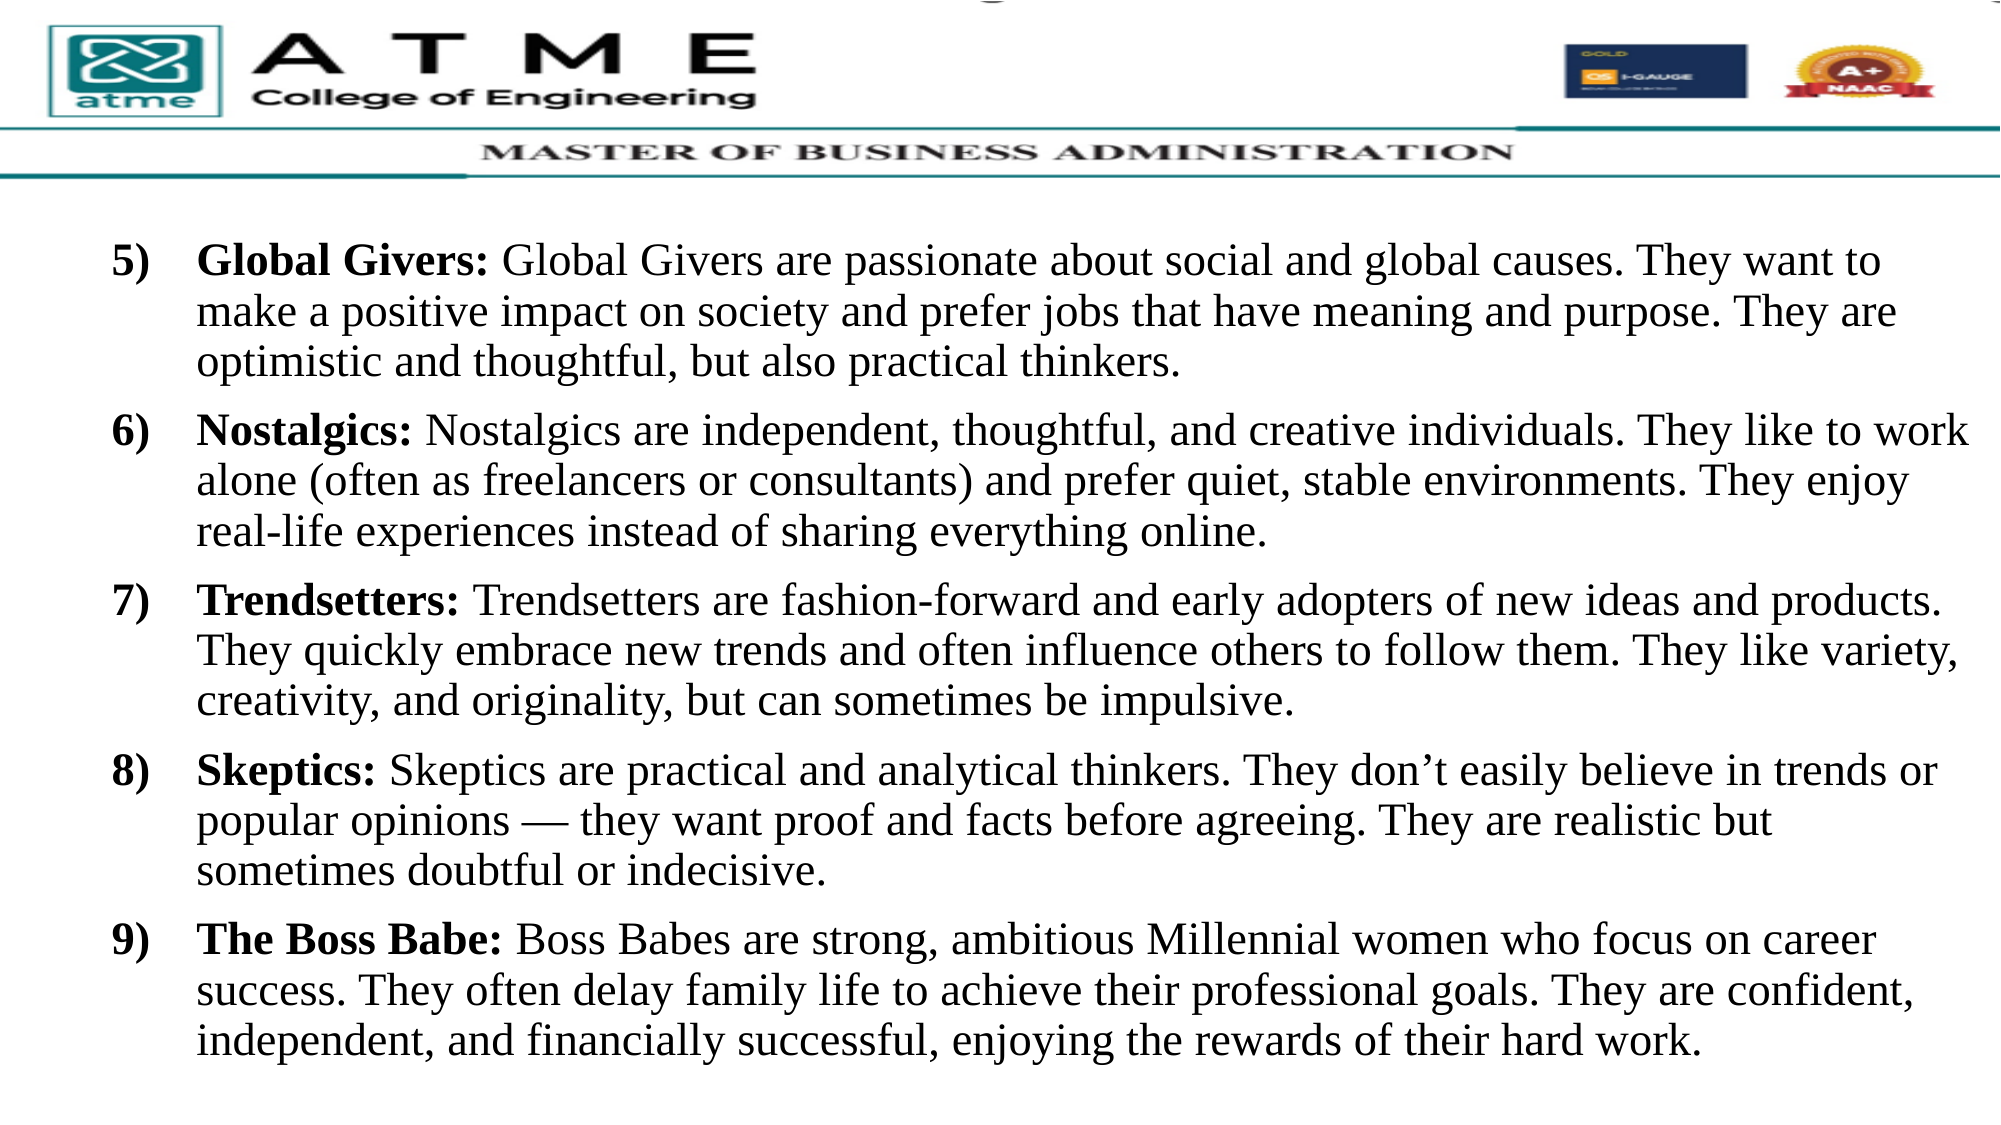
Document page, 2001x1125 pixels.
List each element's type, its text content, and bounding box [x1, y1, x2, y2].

picture [0, 1, 2000, 180]
list Global Givers: Global Givers are passionate about social and global causes. They want to make a positive impact on society and prefer jobs that have meaning and purpose. They are optimistic and thoughtful, but also practical thinkers. Nostalgics: Nostalgics are independent, thoughtful, and creative individuals. They like to work alone (often as freelancers or consultants) and prefer quiet, stable environments. They enjoy real-life experiences instead of sharing everything online. Trendsetters: Trendsetters are fashion-forward and early adopters of new ideas and products. They quickly embrace new trends and often influence others to follow them. They like variety, creativity, and originality, but can sometimes be impulsive. Skeptics: Skeptics are practical and analytical thinkers. They don’t easily believe in trends or popular opinions — they want proof and facts before agreeing. They are realistic but sometimes doubtful or indecisive. The Boss Babe: Boss Babes are strong, ambitious Millennial women who focus on career success. They often delay family life to achieve their professional goals. They are confident, independent, and financially successful, enjoying the rewards of their hard work. [96, 228, 1989, 1082]
